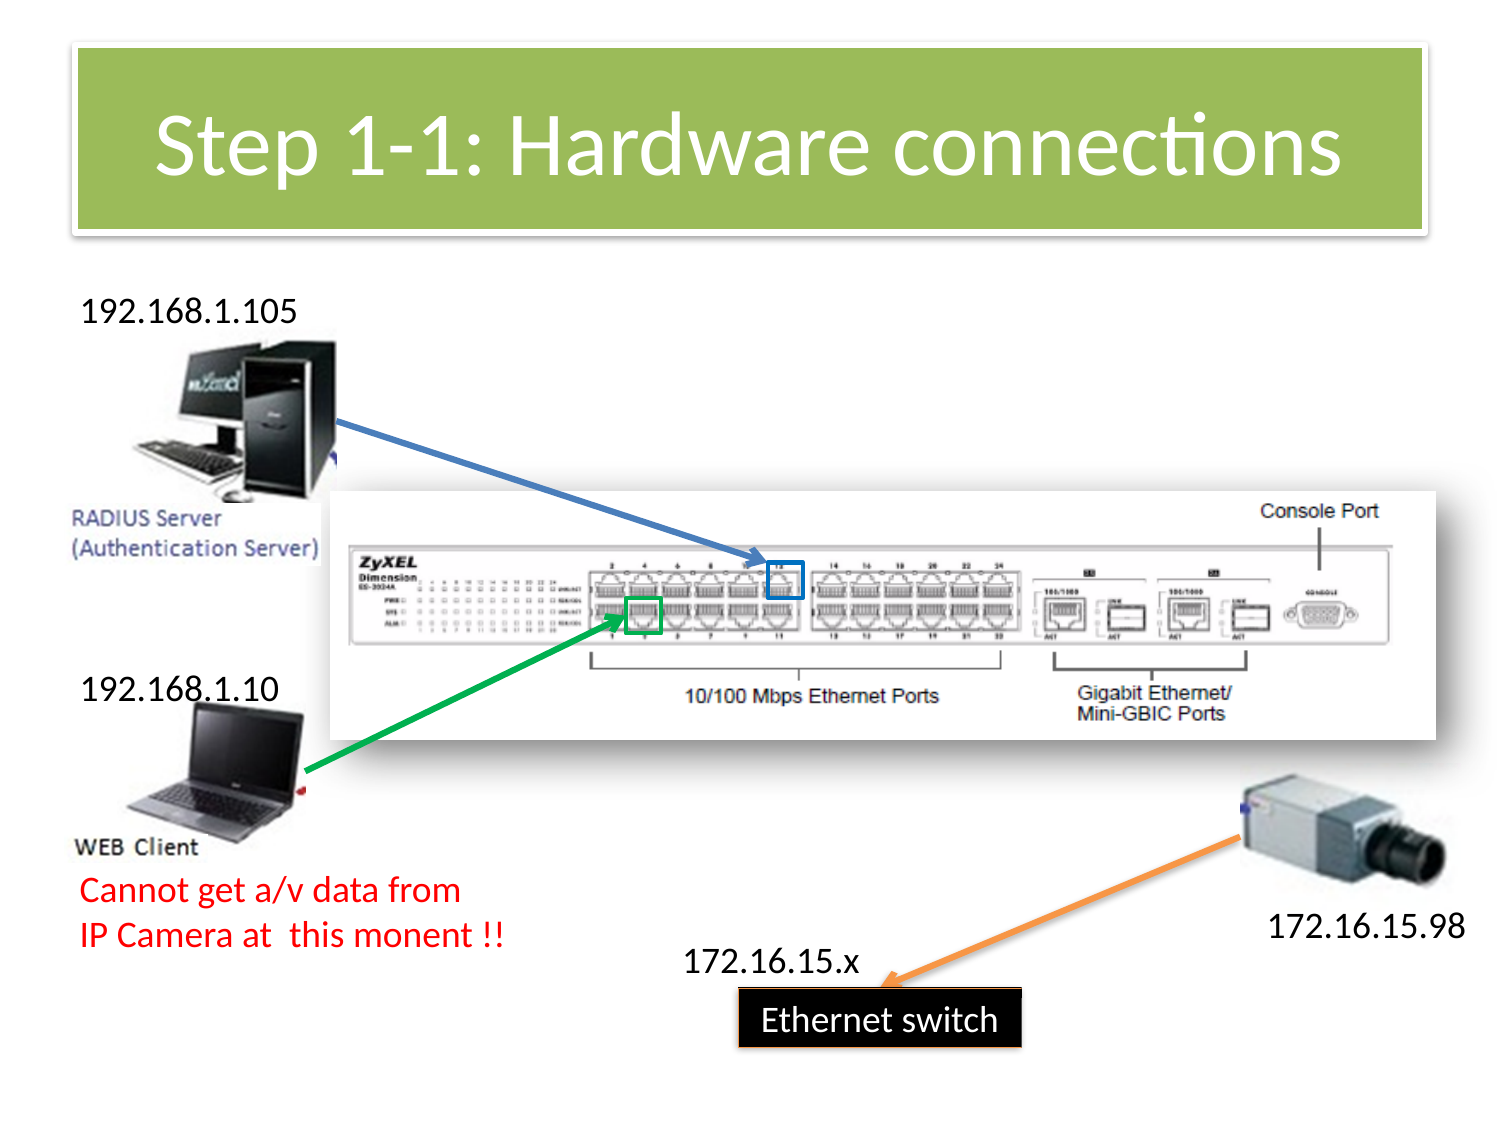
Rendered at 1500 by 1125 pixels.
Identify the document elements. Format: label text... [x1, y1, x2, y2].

title Step 1-1: Hardware connections [72, 42, 1428, 236]
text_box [879, 836, 1241, 988]
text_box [330, 491, 1437, 740]
picture [64, 326, 337, 567]
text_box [304, 615, 627, 772]
text_box Ethernet switch [738, 989, 1022, 1048]
text_box 192.168.1.105 [64, 278, 331, 339]
picture [64, 692, 306, 864]
text_box 192.168.1.10 [64, 656, 299, 717]
text_box 172.16.15.98 [1251, 893, 1500, 953]
text_box Cannot get a/v data from IP Camera at this monent !! [64, 857, 532, 963]
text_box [336, 420, 768, 563]
picture [1239, 763, 1461, 911]
text_box 172.16.15.x [667, 928, 874, 989]
